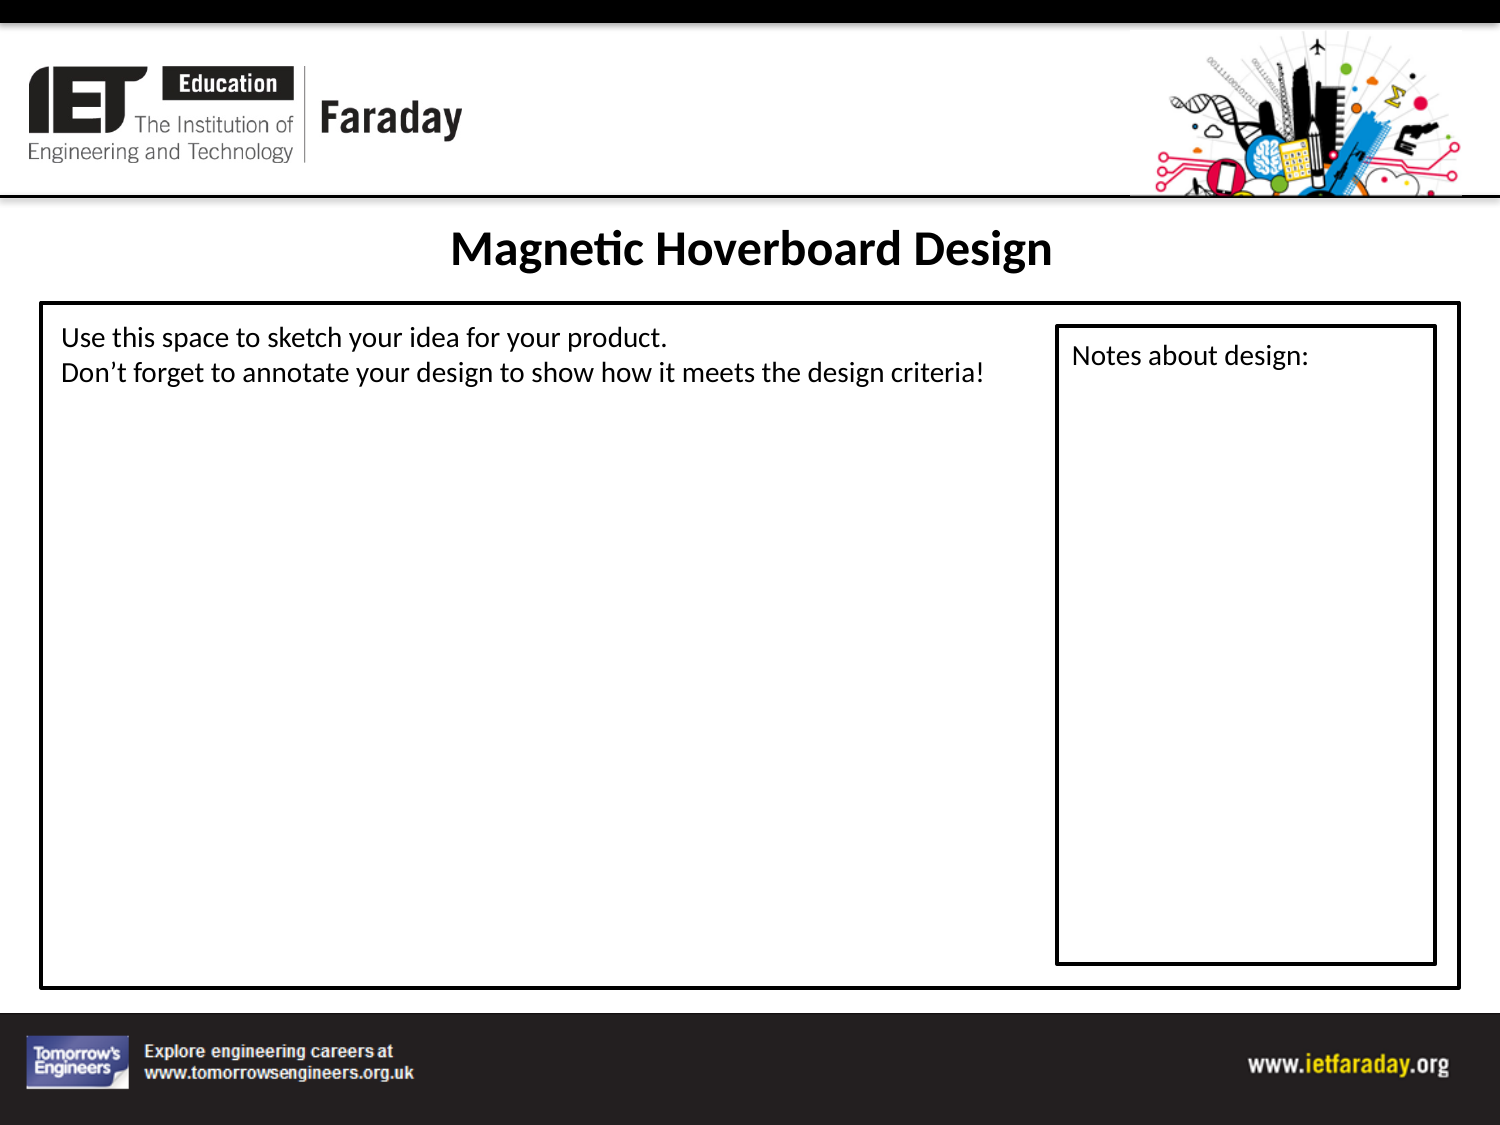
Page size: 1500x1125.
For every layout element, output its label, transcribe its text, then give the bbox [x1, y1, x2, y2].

picture [1308, 192, 1335, 197]
text_box Magnetic Hoverboard Design [76, 208, 1427, 301]
text_box [1055, 324, 1437, 966]
text_box Use this space to sketch your idea for your product. Don’t forget to annotate your design to show how it meets the design criteria! [46, 310, 1341, 396]
picture [1130, 30, 1462, 197]
picture [0, 1013, 1500, 1125]
text_box Notes about design: [1057, 328, 1341, 379]
picture [29, 66, 462, 163]
text_box [39, 301, 1461, 990]
picture [1338, 167, 1345, 175]
